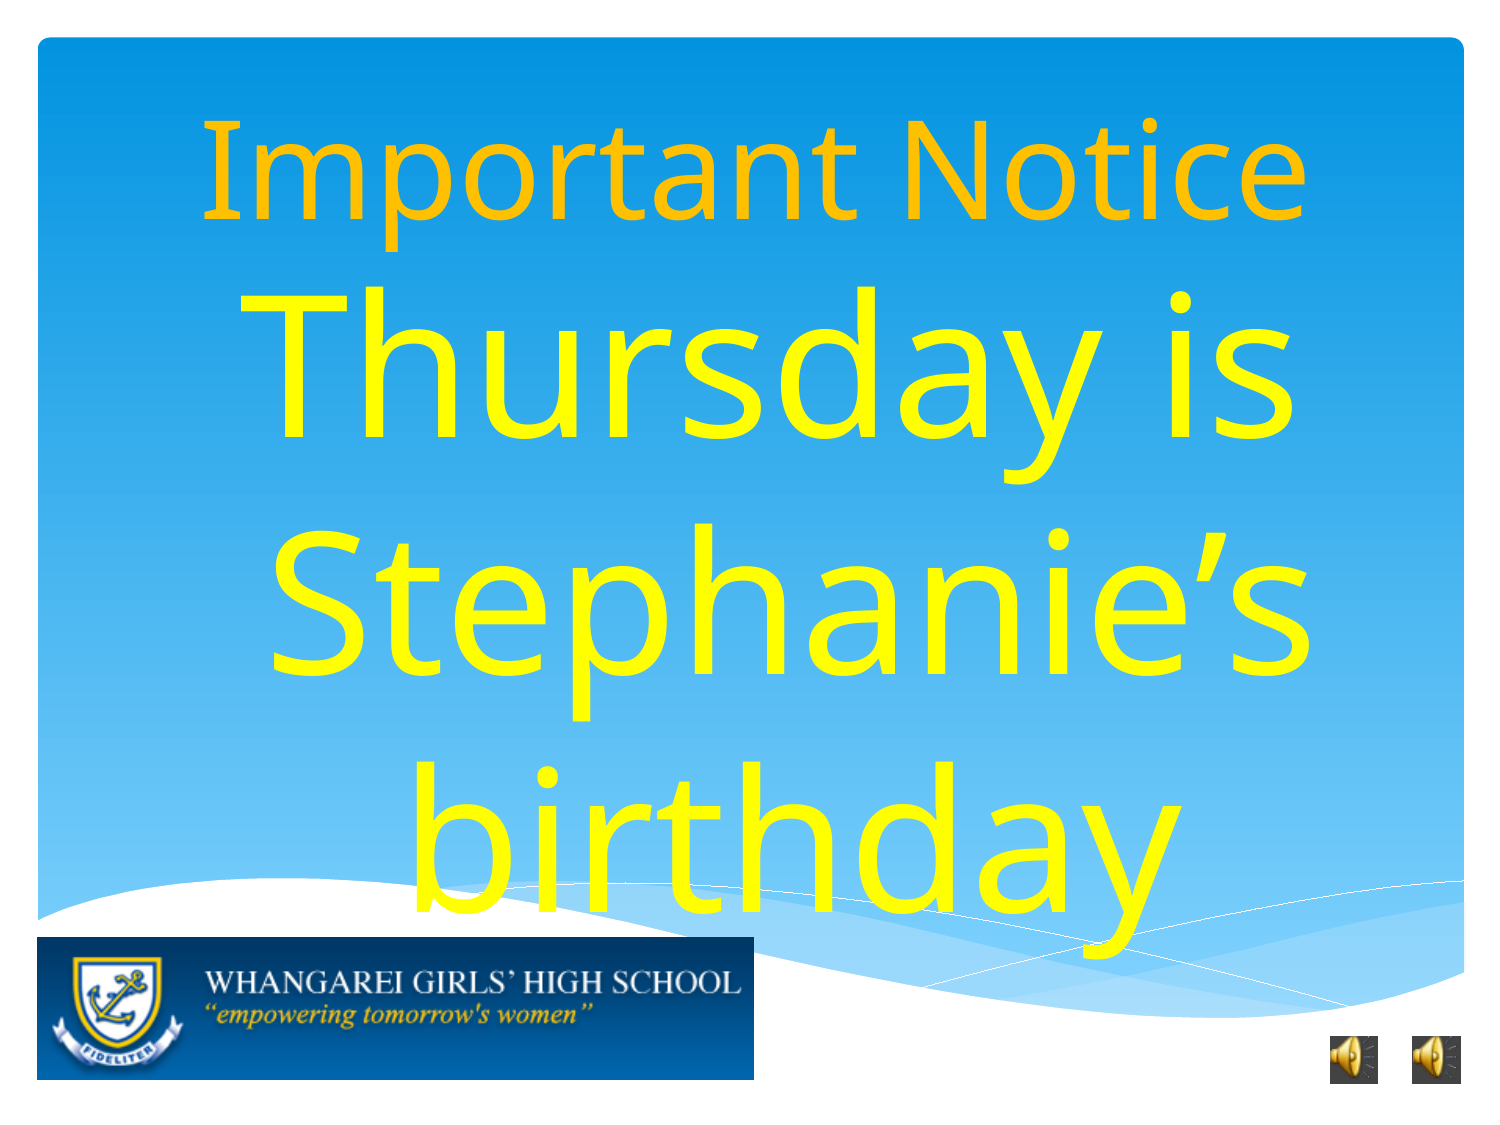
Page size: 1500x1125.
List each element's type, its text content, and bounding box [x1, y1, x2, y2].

picture [1328, 1034, 1380, 1086]
text_box Thursday is Stephanie’s birthday [149, 231, 1391, 963]
picture [1411, 1034, 1462, 1086]
text_box Important Notice [149, 37, 1362, 255]
picture [37, 937, 754, 1080]
